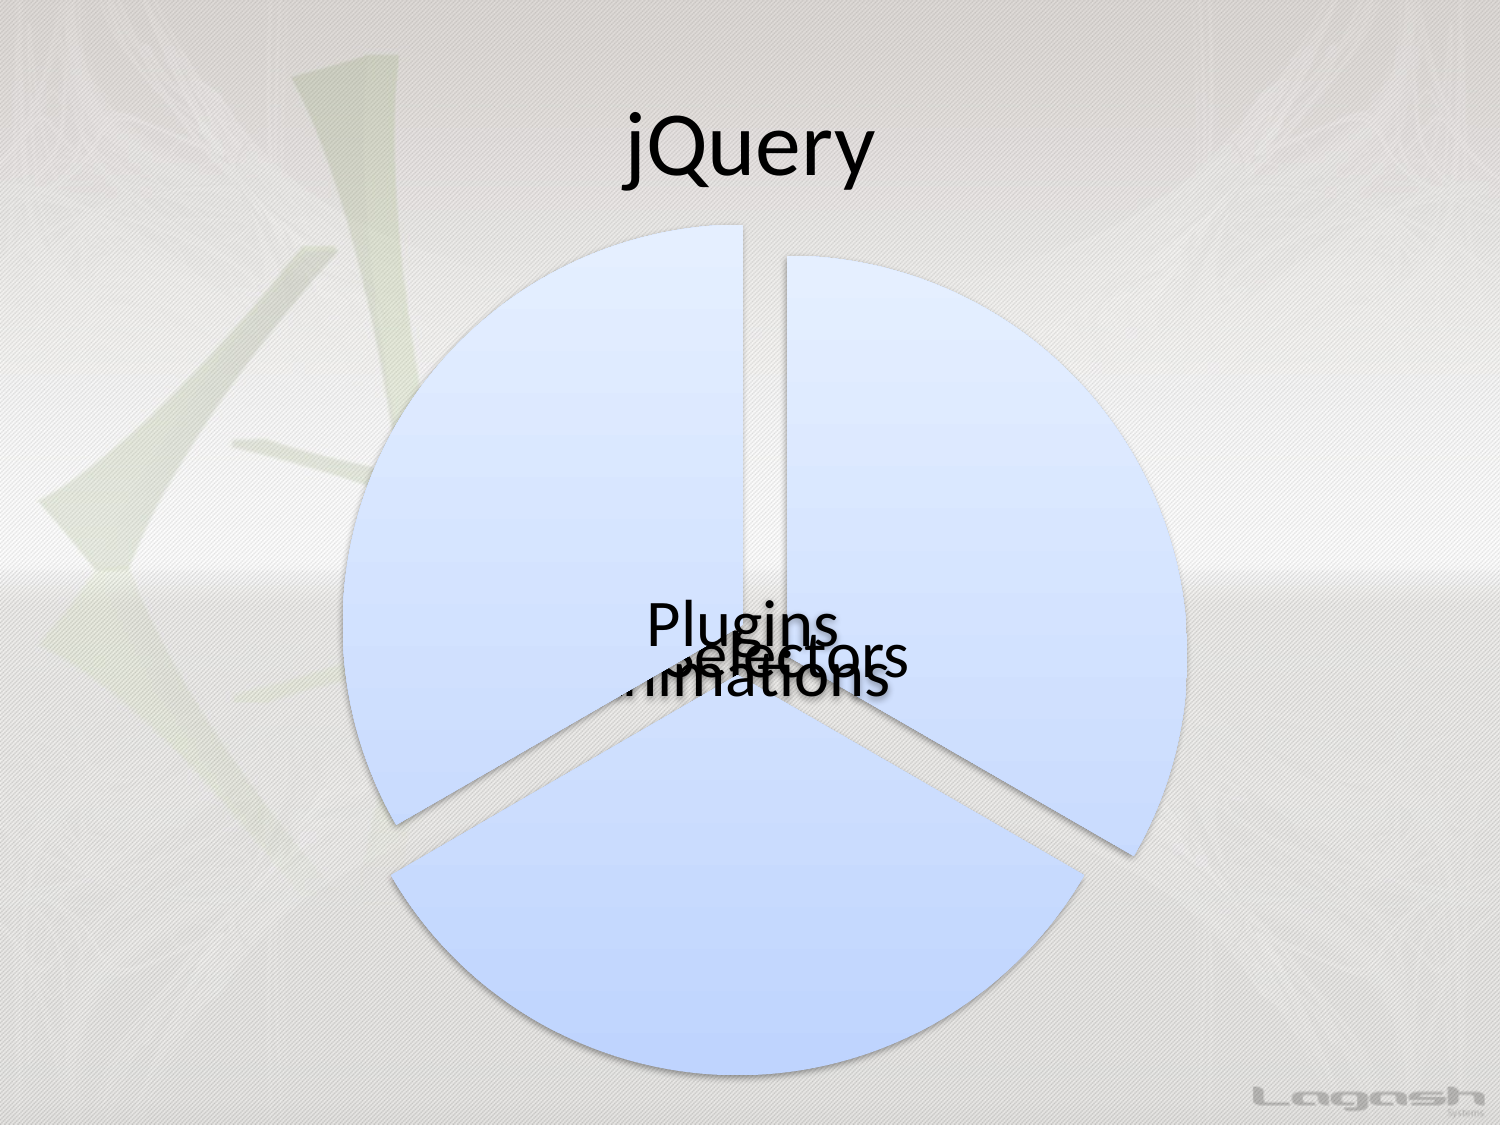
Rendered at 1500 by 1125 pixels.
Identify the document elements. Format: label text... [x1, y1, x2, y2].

title jQuery [75, 45, 1425, 233]
picture [0, 0, 1500, 1125]
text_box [124, 237, 1413, 1096]
